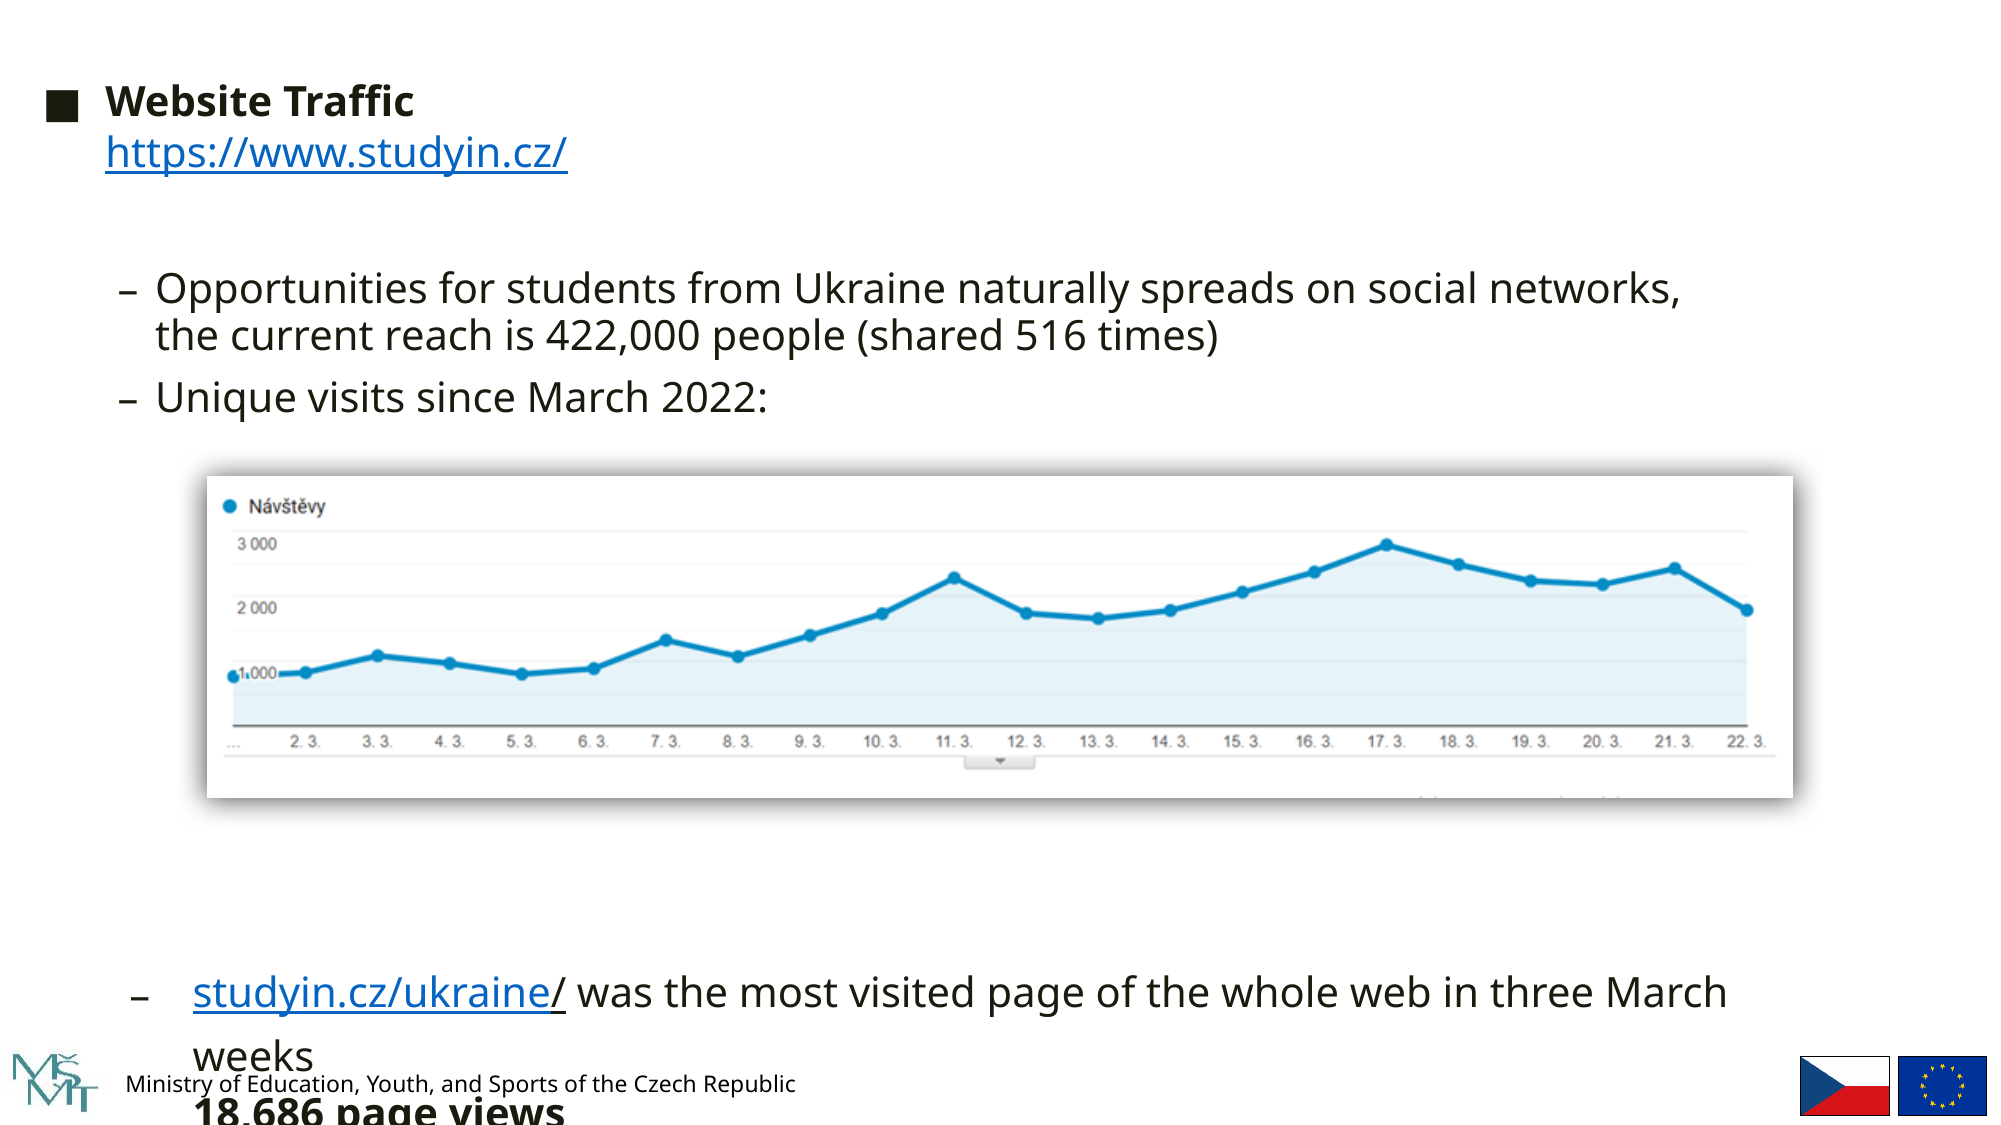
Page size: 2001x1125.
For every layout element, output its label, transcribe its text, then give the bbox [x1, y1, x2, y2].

picture [0, 1041, 111, 1125]
picture [207, 476, 1793, 798]
picture [1800, 1056, 1890, 1116]
text_box Ministry of Education, Youth, and Sports of the Czech Republic [111, 1062, 1458, 1105]
picture [1898, 1056, 1988, 1116]
list Website Traffic https://www.studyin.cz/ Opportunities for students from Ukraine naturally spreads on social networks, the current reach is 422,000 people (shared 516 times) Unique visits since March 2022: studyin.cz/ukraine/ was the most visited page of the whole web in three March weeks 18,686 page views [27, 71, 1817, 1009]
